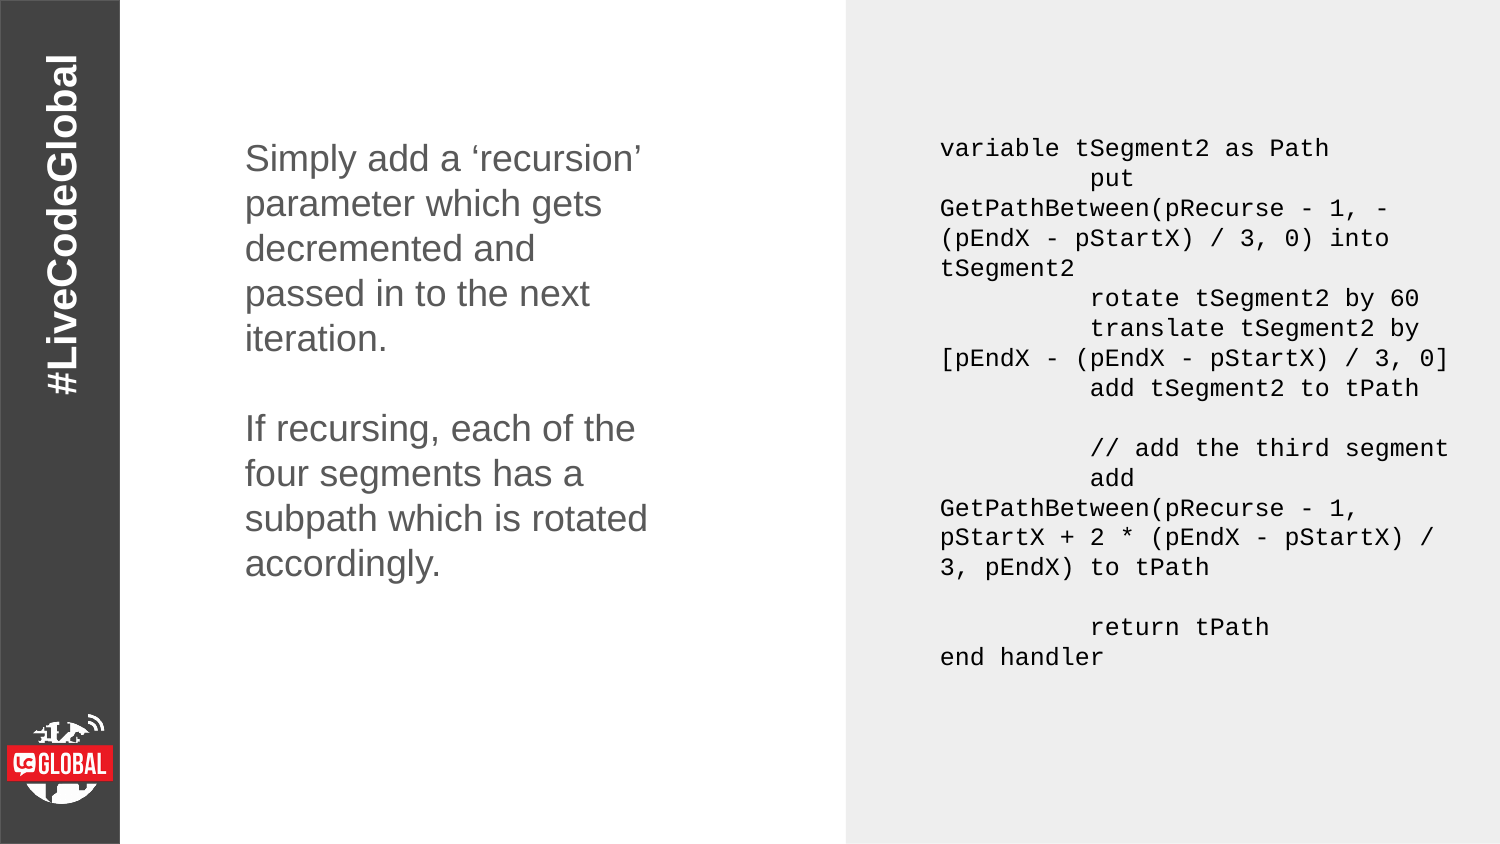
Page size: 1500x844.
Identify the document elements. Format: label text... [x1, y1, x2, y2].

text_box variable tSegment2 as Path put GetPathBetween(pRecurse - 1, -(pEndX - pStartX) / 3, 0) into tSegment2 rotate tSegment2 by 60 translate tSegment2 by [pEndX - (pEndX - pStartX) / 3, 0] add tSegment2 to tPath // add the third segment add GetPathBetween(pRecurse - 1, pStartX + 2 * (pEndX - pStartX) / 3, pEndX) to tPath return tPath end handler [924, 116, 1473, 727]
picture [7, 714, 113, 804]
subtitle Simply add a ‘recursion’ parameter which gets decremented and passed in to the next iteration. If recursing, each of the four segments has a subpath which is rotated accordingly. [229, 118, 672, 663]
